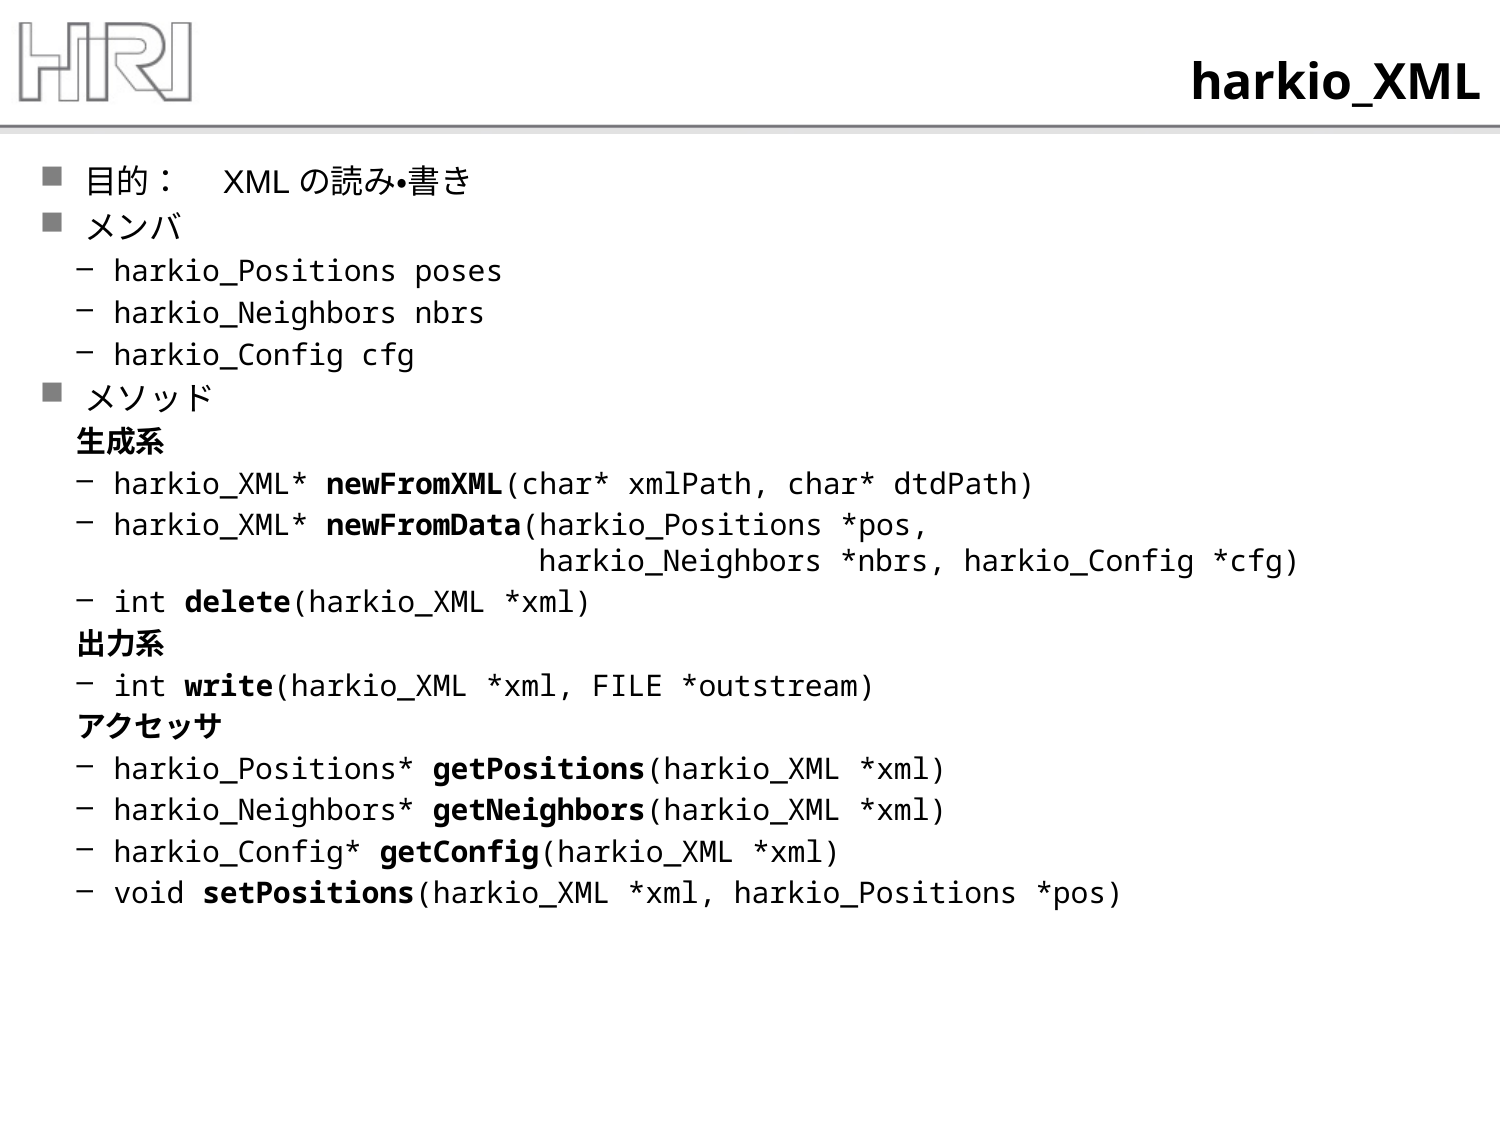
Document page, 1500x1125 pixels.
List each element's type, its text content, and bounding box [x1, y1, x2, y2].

list 目的： XMLの読み・書き メンバ harkio_Positions poses harkio_Neighbors nbrs harkio_Config cfg メソッド 生成系 harkio_XML* newFromXML(char* xmlPath, char* dtdPath) harkio_XML* newFromData(harkio_Positions *pos, harkio_Neighbors *nbrs, harkio_Config *cfg) int delete(harkio_XML *xml) 出力系 int write(harkio_XML *xml, FILE *outstream) アクセッサ harkio_Positions* getPositions(harkio_XML *xml) harkio_Neighbors* getNeighbors(harkio_XML *xml) harkio_Config* getConfig(harkio_XML *xml) void setPositions(harkio_XML *xml, harkio_Positions *pos) [17, 160, 1483, 1059]
title harkio_XML [300, 0, 1483, 126]
picture [0, 0, 1500, 134]
